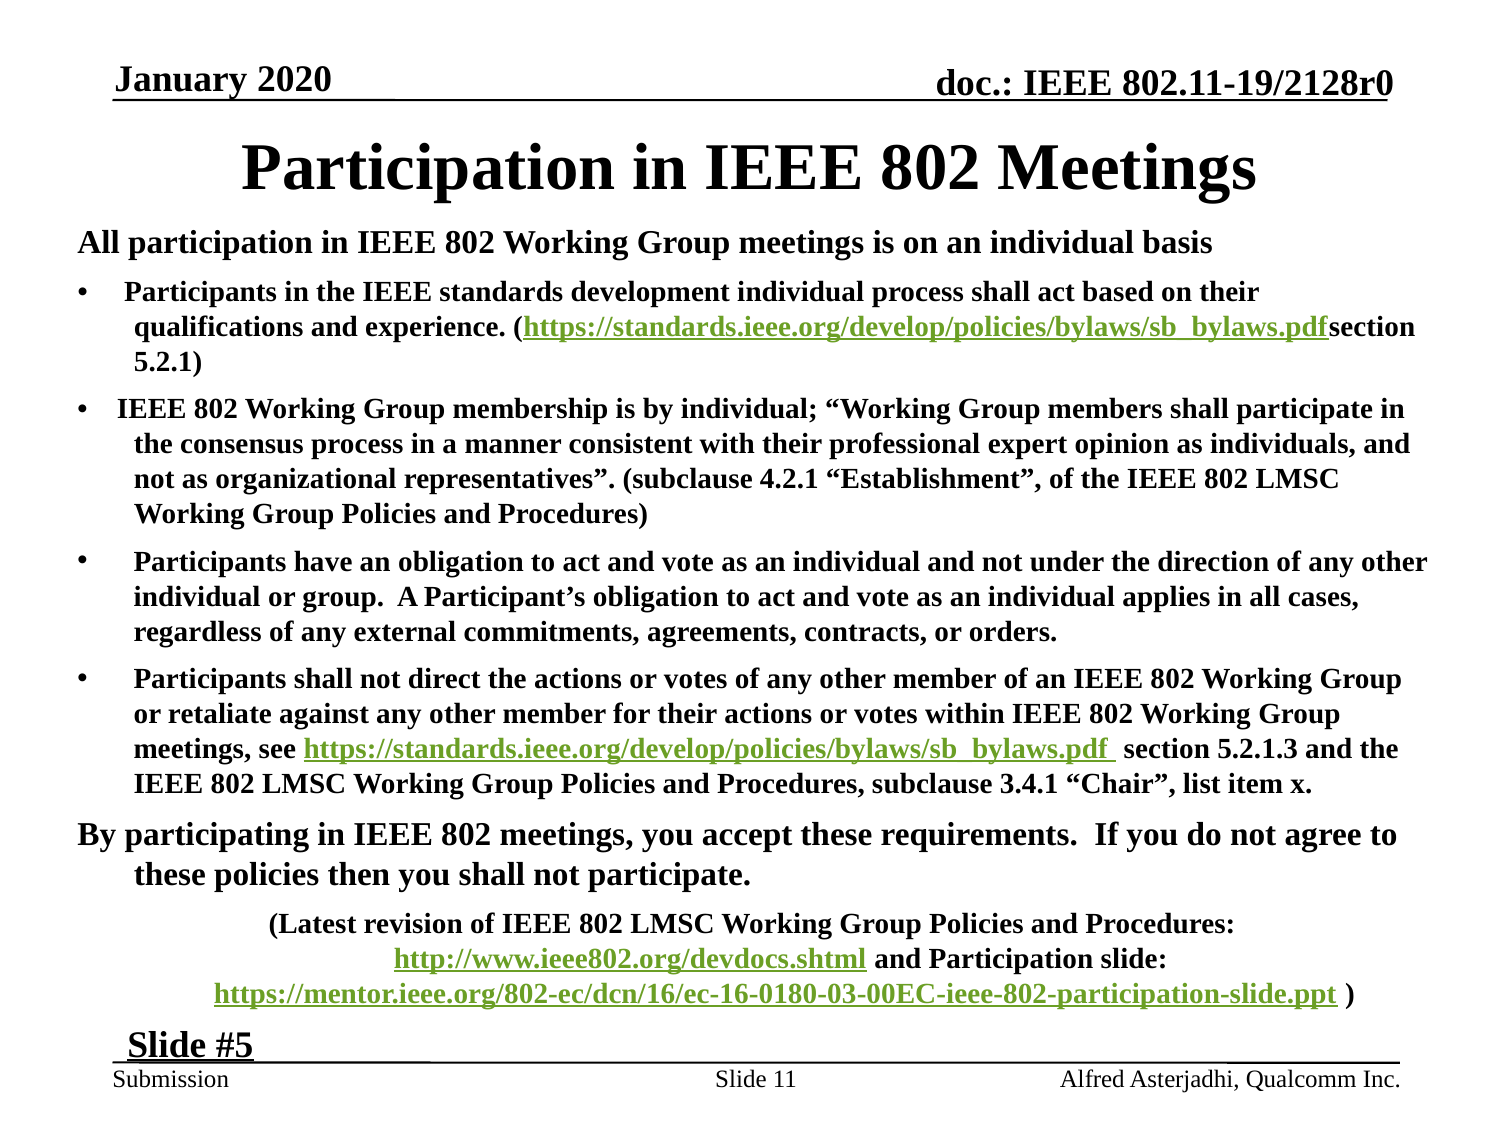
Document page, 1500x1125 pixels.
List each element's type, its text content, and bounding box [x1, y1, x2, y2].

slide_number Slide 11 [712, 1061, 800, 1123]
text_box Slide #5 [112, 1012, 269, 1073]
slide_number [114, 54, 493, 100]
title Participation in IEEE 802 Meetings [112, 112, 1388, 212]
list All participation in IEEE 802 Working Group meetings is on an individual basis • Participants in the IEEE standards development individual process shall act based on their qualifications and experience. (https://standards.ieee.org/develop/policies/bylaws/sb_bylaws.pdfsection 5.2.1) • IEEE 802 Working Group membership is by individual; “Working Group members shall participate in the consensus process in a manner consistent with their professional expert opinion as individuals, and not as organizational representatives”. (subclause 4.2.1 “Establishment”, of the IEEE 802 LMSC Working Group Policies and Procedures) Participants have an obligation to act and vote as an individual and not under the direction of any other individual or group. A Participant’s obligation to act and vote as an individual applies in all cases, regardless of any external commitments, agreements, contracts, or orders. Participants shall not direct the actions or votes of any other member of an IEEE 802 Working Group or retaliate against any other member for their actions or votes within IEEE 802 Working Group meetings, see https://standards.ieee.org/develop/policies/bylaws/sb_bylaws.pdf section 5.2.1.3 and the IEEE 802 LMSC Working Group Policies and Procedures, subclause 3.4.1 “Chair”, list item x. By participating in IEEE 802 meetings, you accept these requirements. If you do not agree to these policies then you shall not participate. (Latest revision of IEEE 802 LMSC Working Group Policies and Procedures: http://www.ieee802.org/devdocs.shtml and Participation slide: https://mentor.ieee.org/802-ec/dcn/16/ec-16-0180-03-00EC-ieee-802-participation-slide.ppt ) [62, 212, 1451, 1001]
footer Alfred Asterjadhi, Qualcomm Inc. [878, 1061, 1402, 1093]
